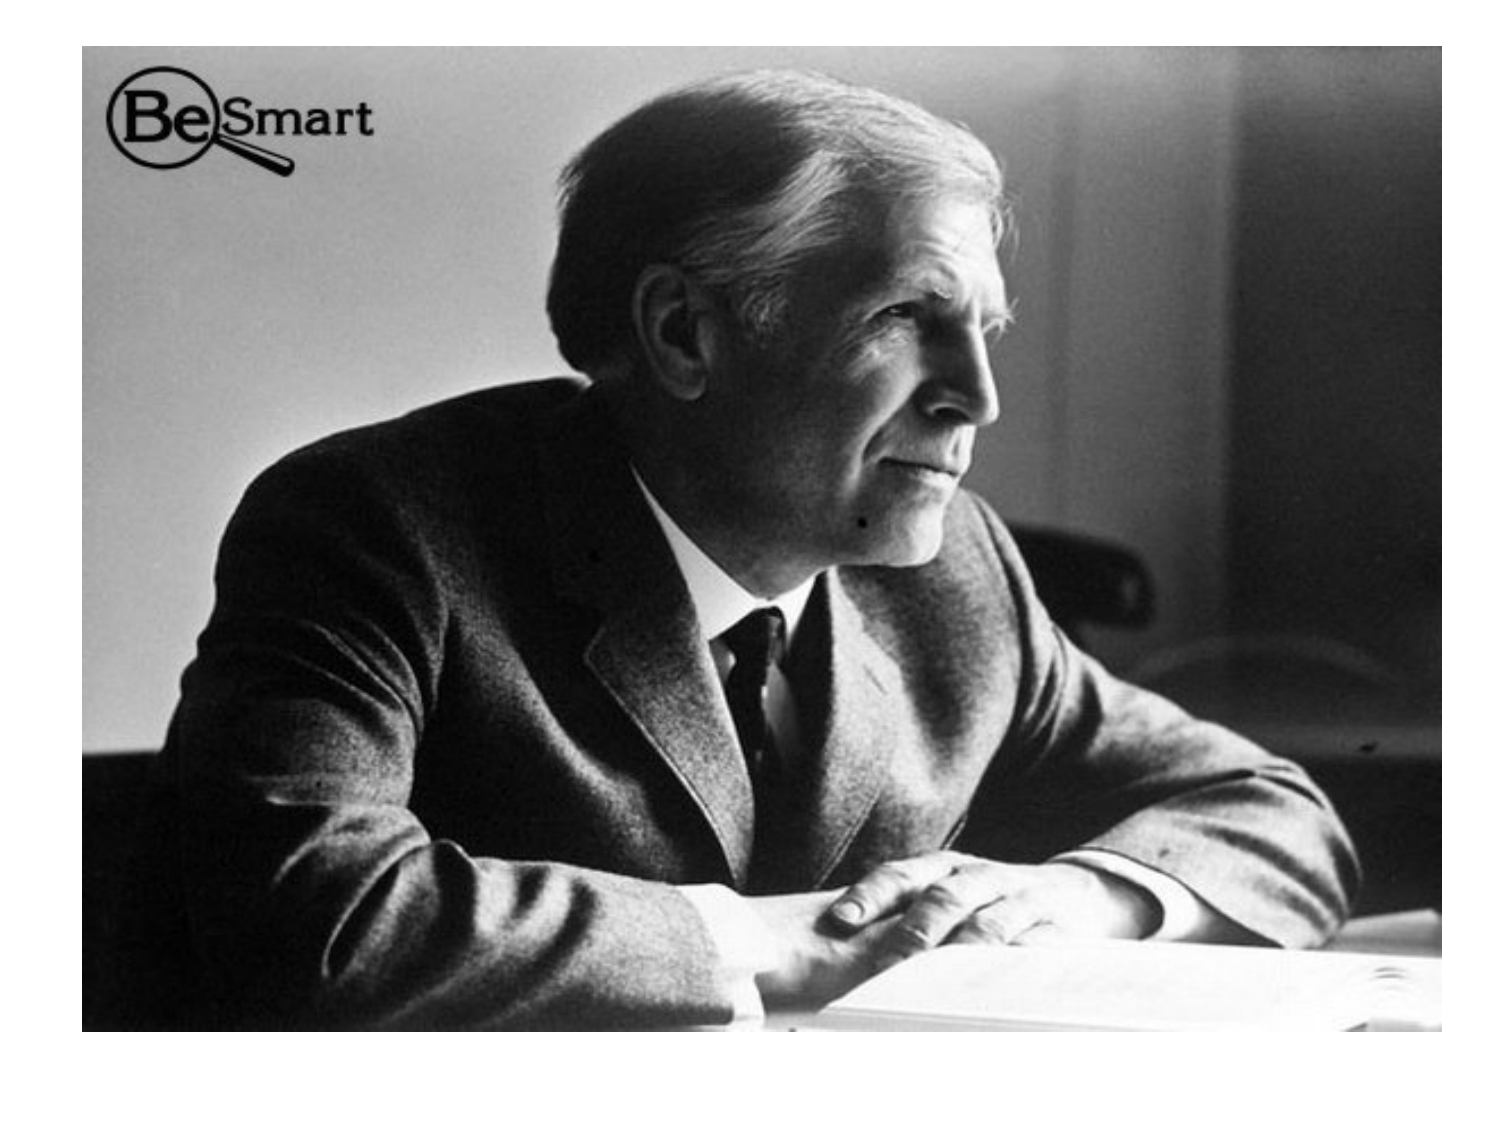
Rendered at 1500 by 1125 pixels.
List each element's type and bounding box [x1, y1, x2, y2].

picture [81, 46, 1442, 1032]
